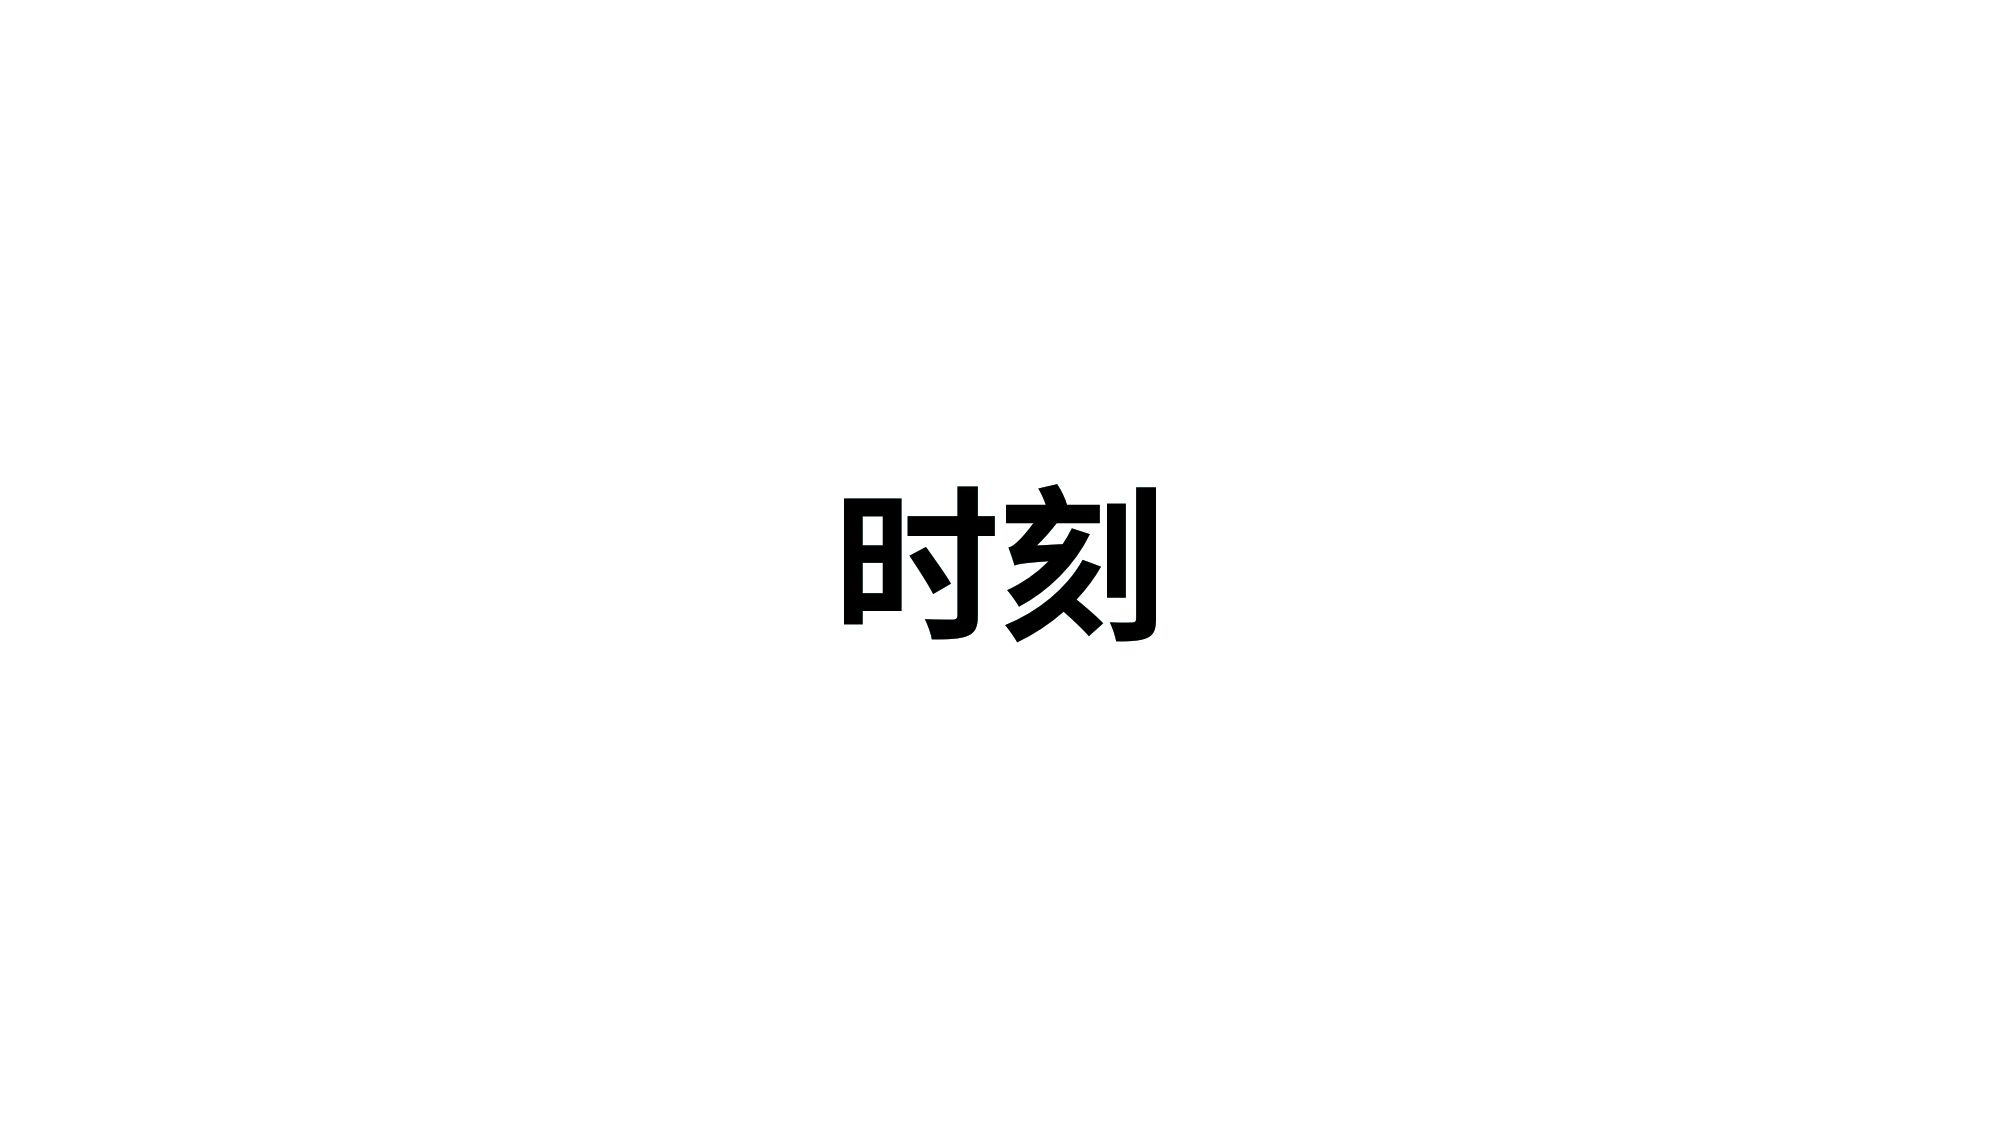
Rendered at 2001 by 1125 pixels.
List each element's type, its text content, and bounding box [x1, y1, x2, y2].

text_box 时刻 [541, 453, 1459, 669]
